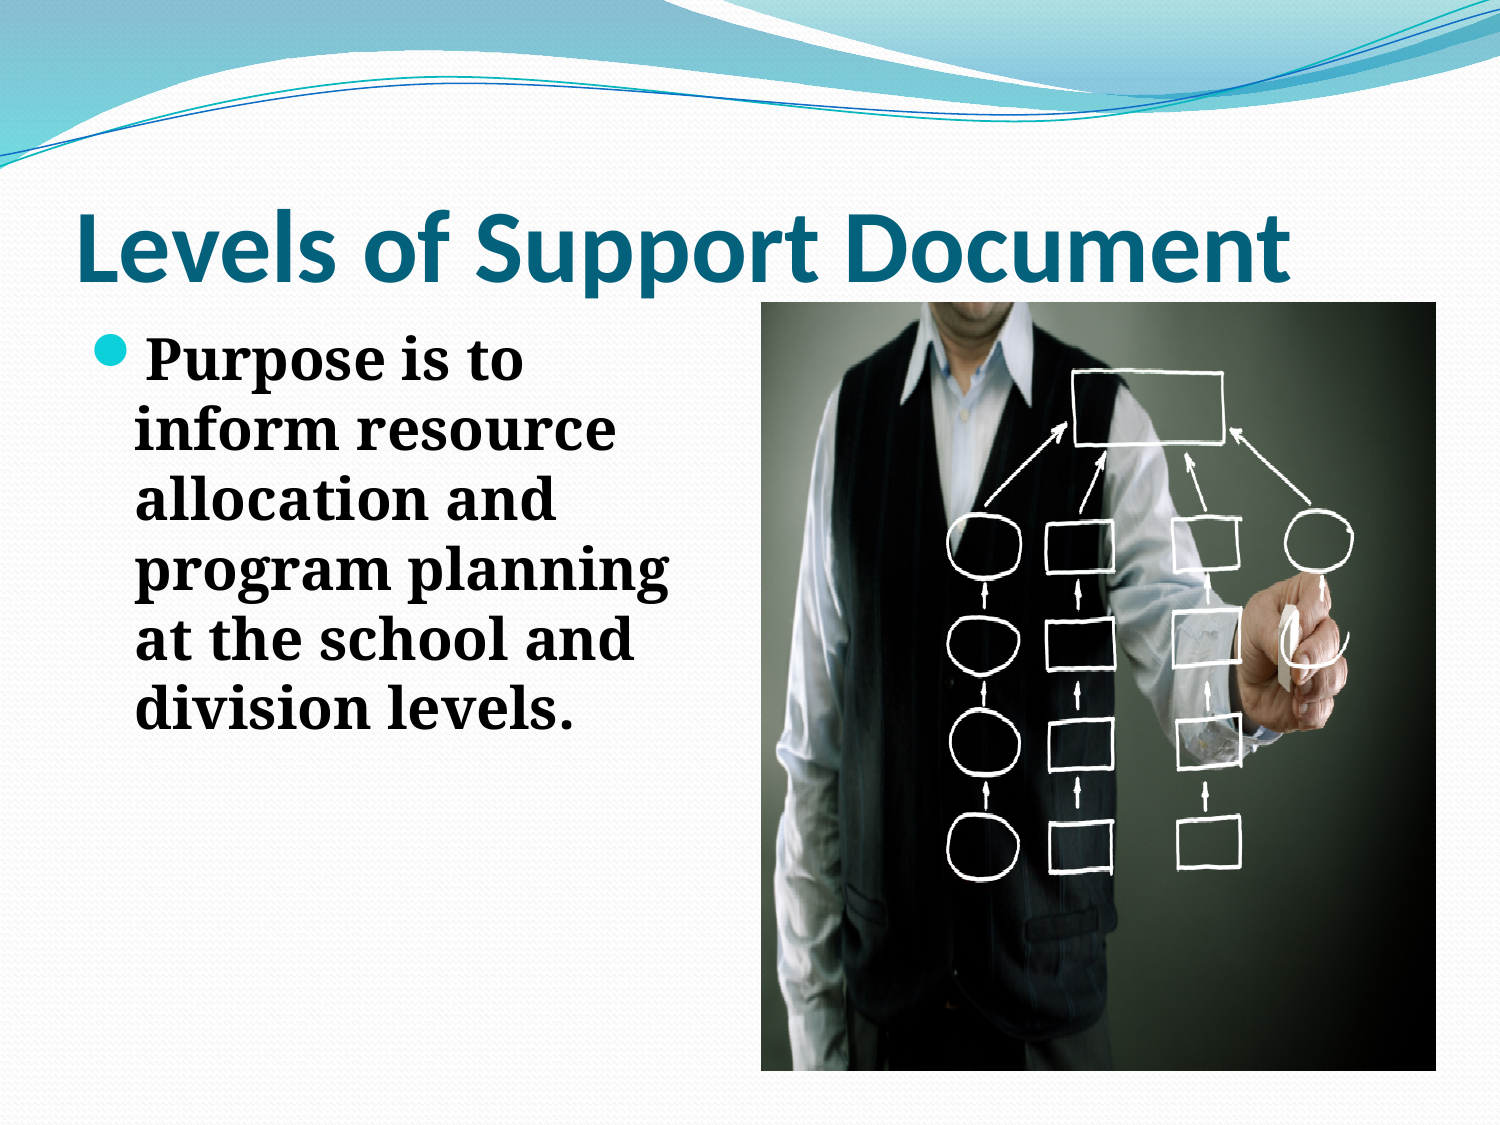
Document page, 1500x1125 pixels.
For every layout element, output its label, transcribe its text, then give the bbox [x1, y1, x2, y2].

picture [761, 302, 1436, 1071]
list Purpose is to inform resource allocation and program planning at the school and division levels. [75, 314, 715, 1043]
title Levels of Support Document [75, 115, 1425, 303]
